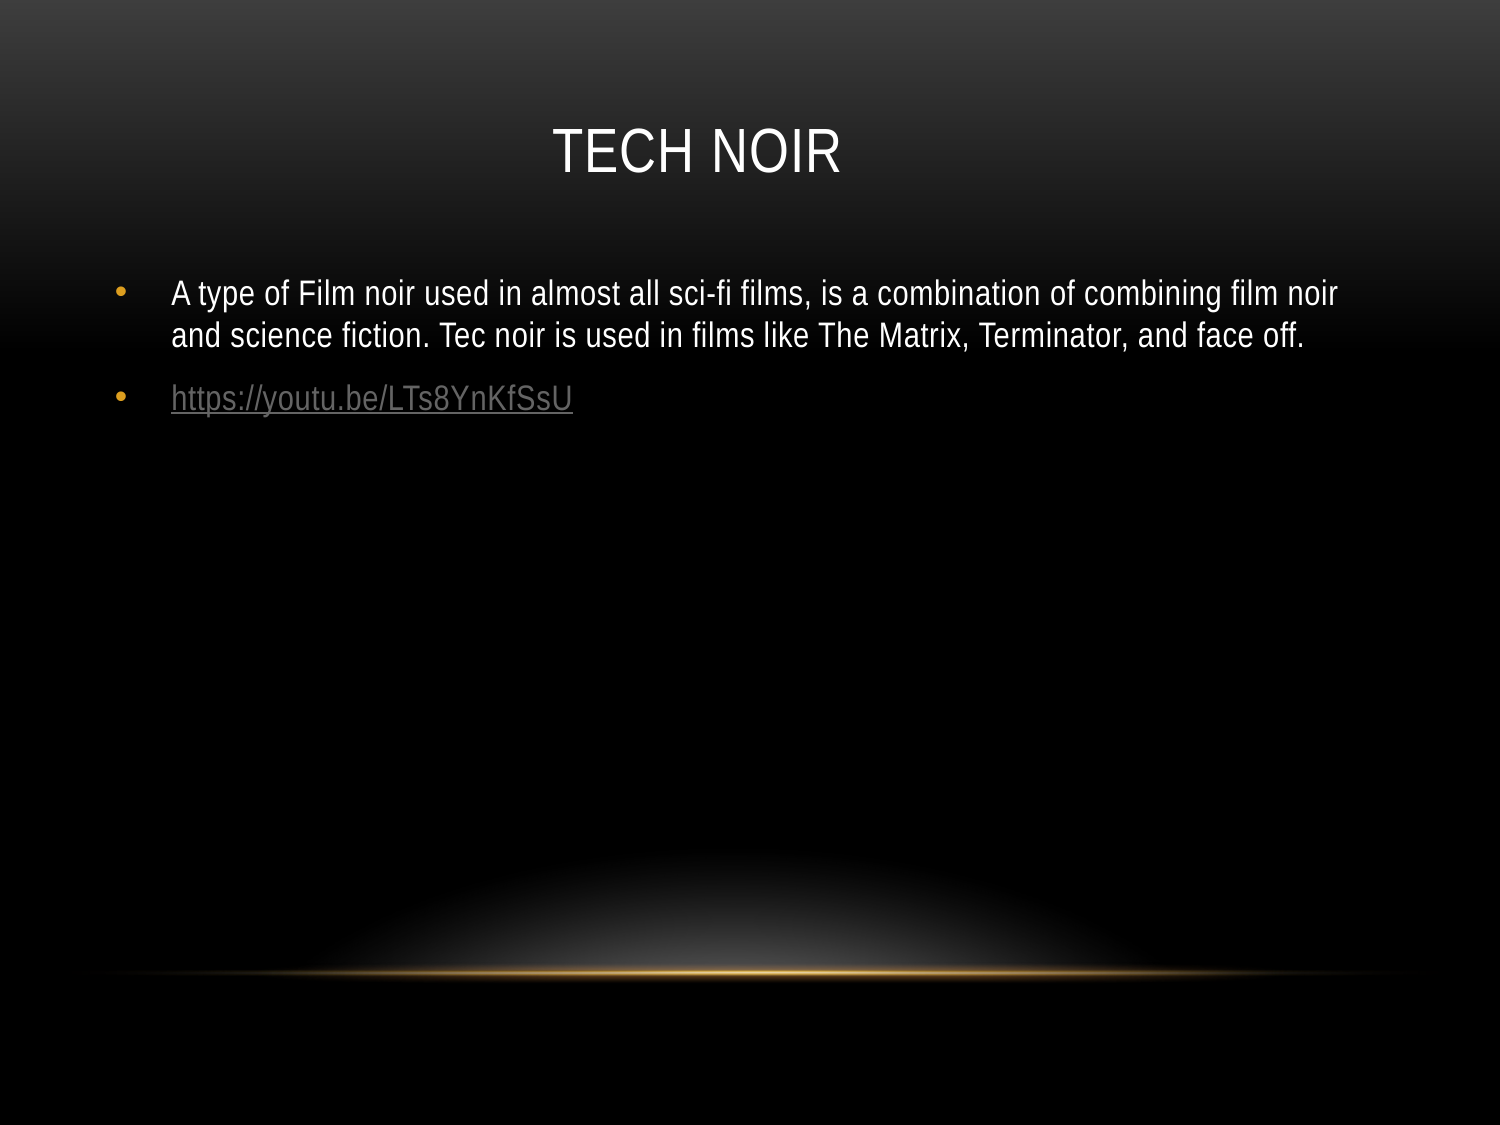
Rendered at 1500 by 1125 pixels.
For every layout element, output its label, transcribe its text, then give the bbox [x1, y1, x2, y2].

list A type of Film noir used in almost all sci-fi films, is a combination of combining film noir and science fiction. Tec noir is used in films like The Matrix, Terminator, and face off. https://youtu.be/LTs8YnKfSsU [99, 262, 1400, 938]
title Tech Noir [537, 0, 888, 193]
picture [0, 0, 1500, 1125]
